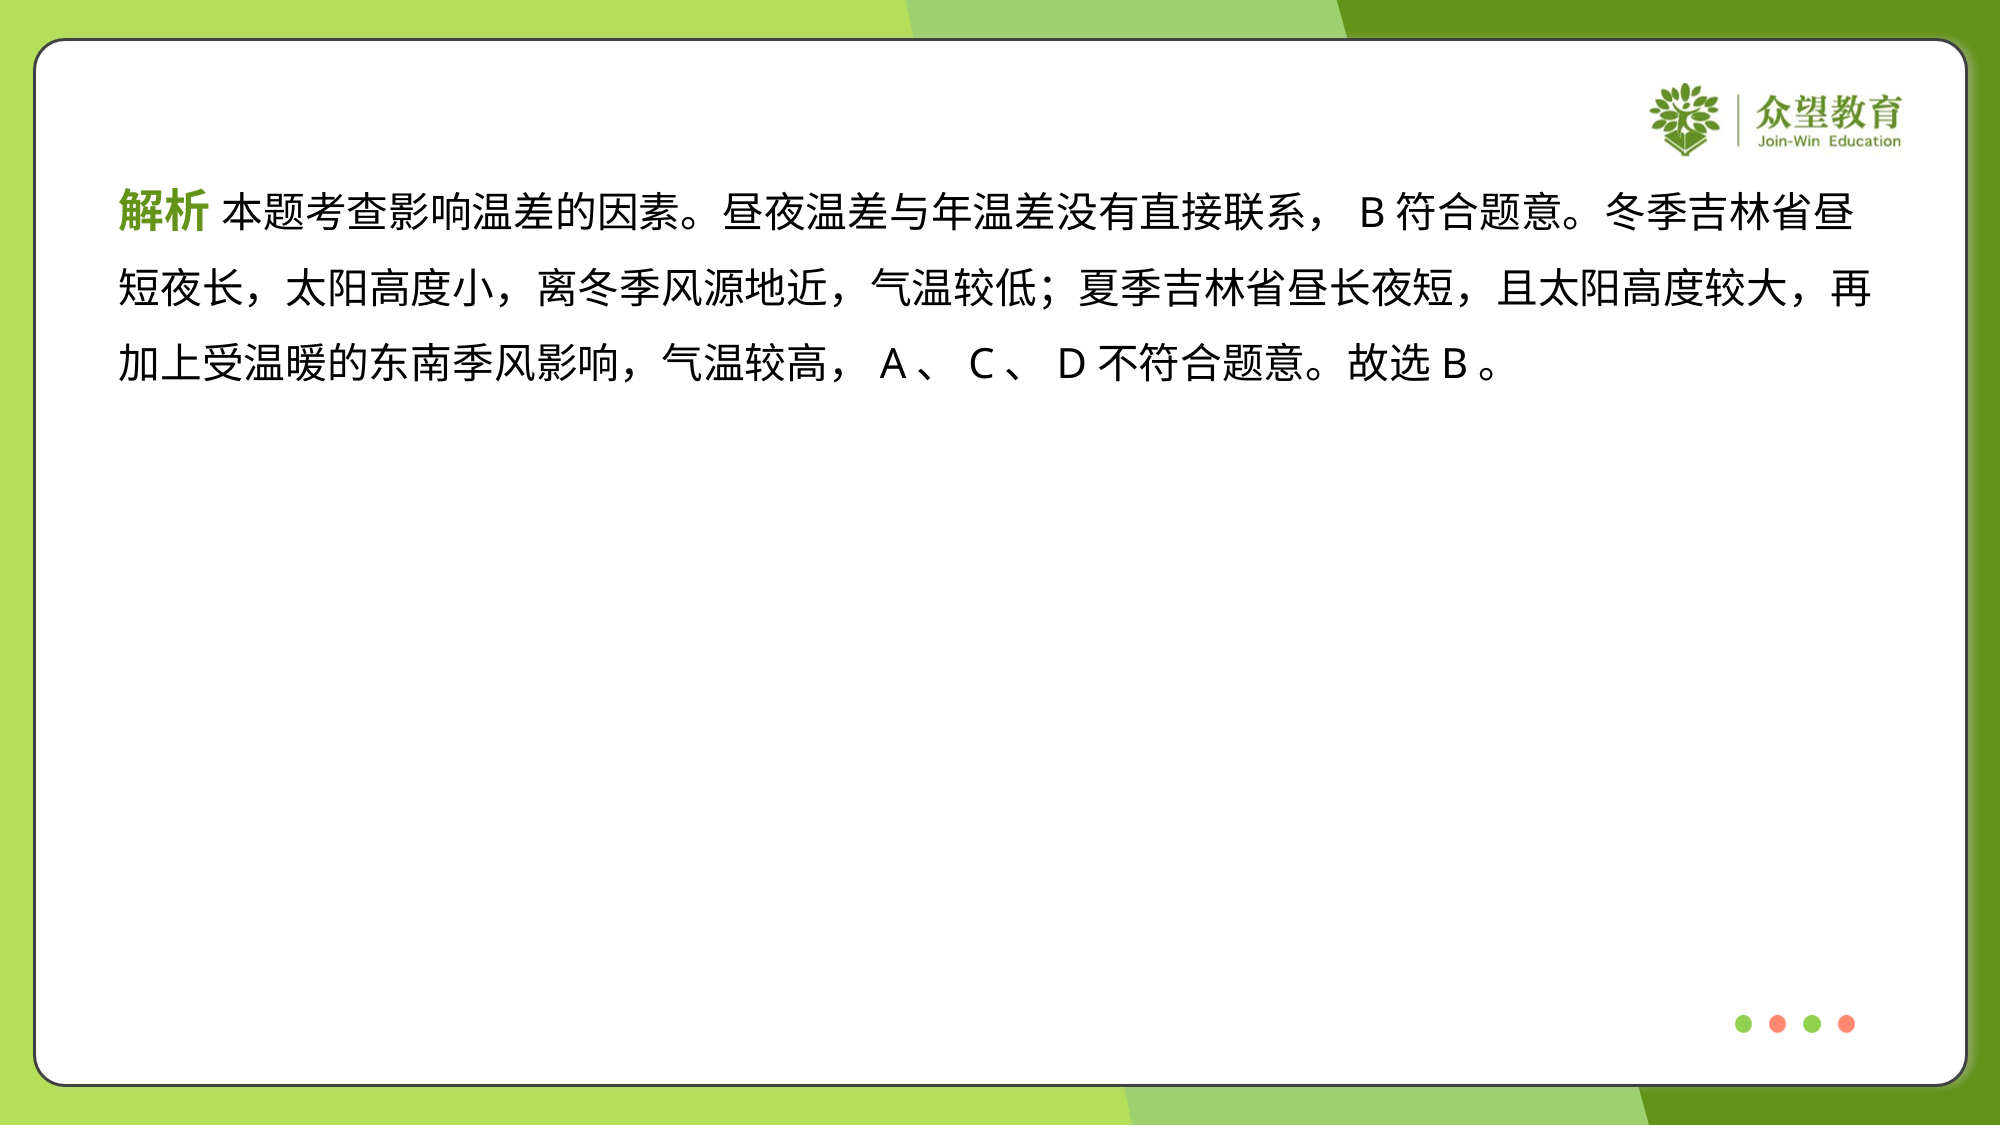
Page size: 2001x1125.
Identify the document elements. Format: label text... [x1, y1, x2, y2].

picture [0, 0, 2000, 1125]
text_box 解析 本题考查影响温差的因素。昼夜温差与年温差没有直接联系，B符合题意。冬季吉林省昼 短夜长，太阳高度小，离冬季风源地近，气温较低；夏季吉林省昼长夜短，且太阳高度较大，再 加上受温暖的东南季风影响，气温较高，A、C、D不符合题意。故选B。 [118, 159, 1883, 387]
